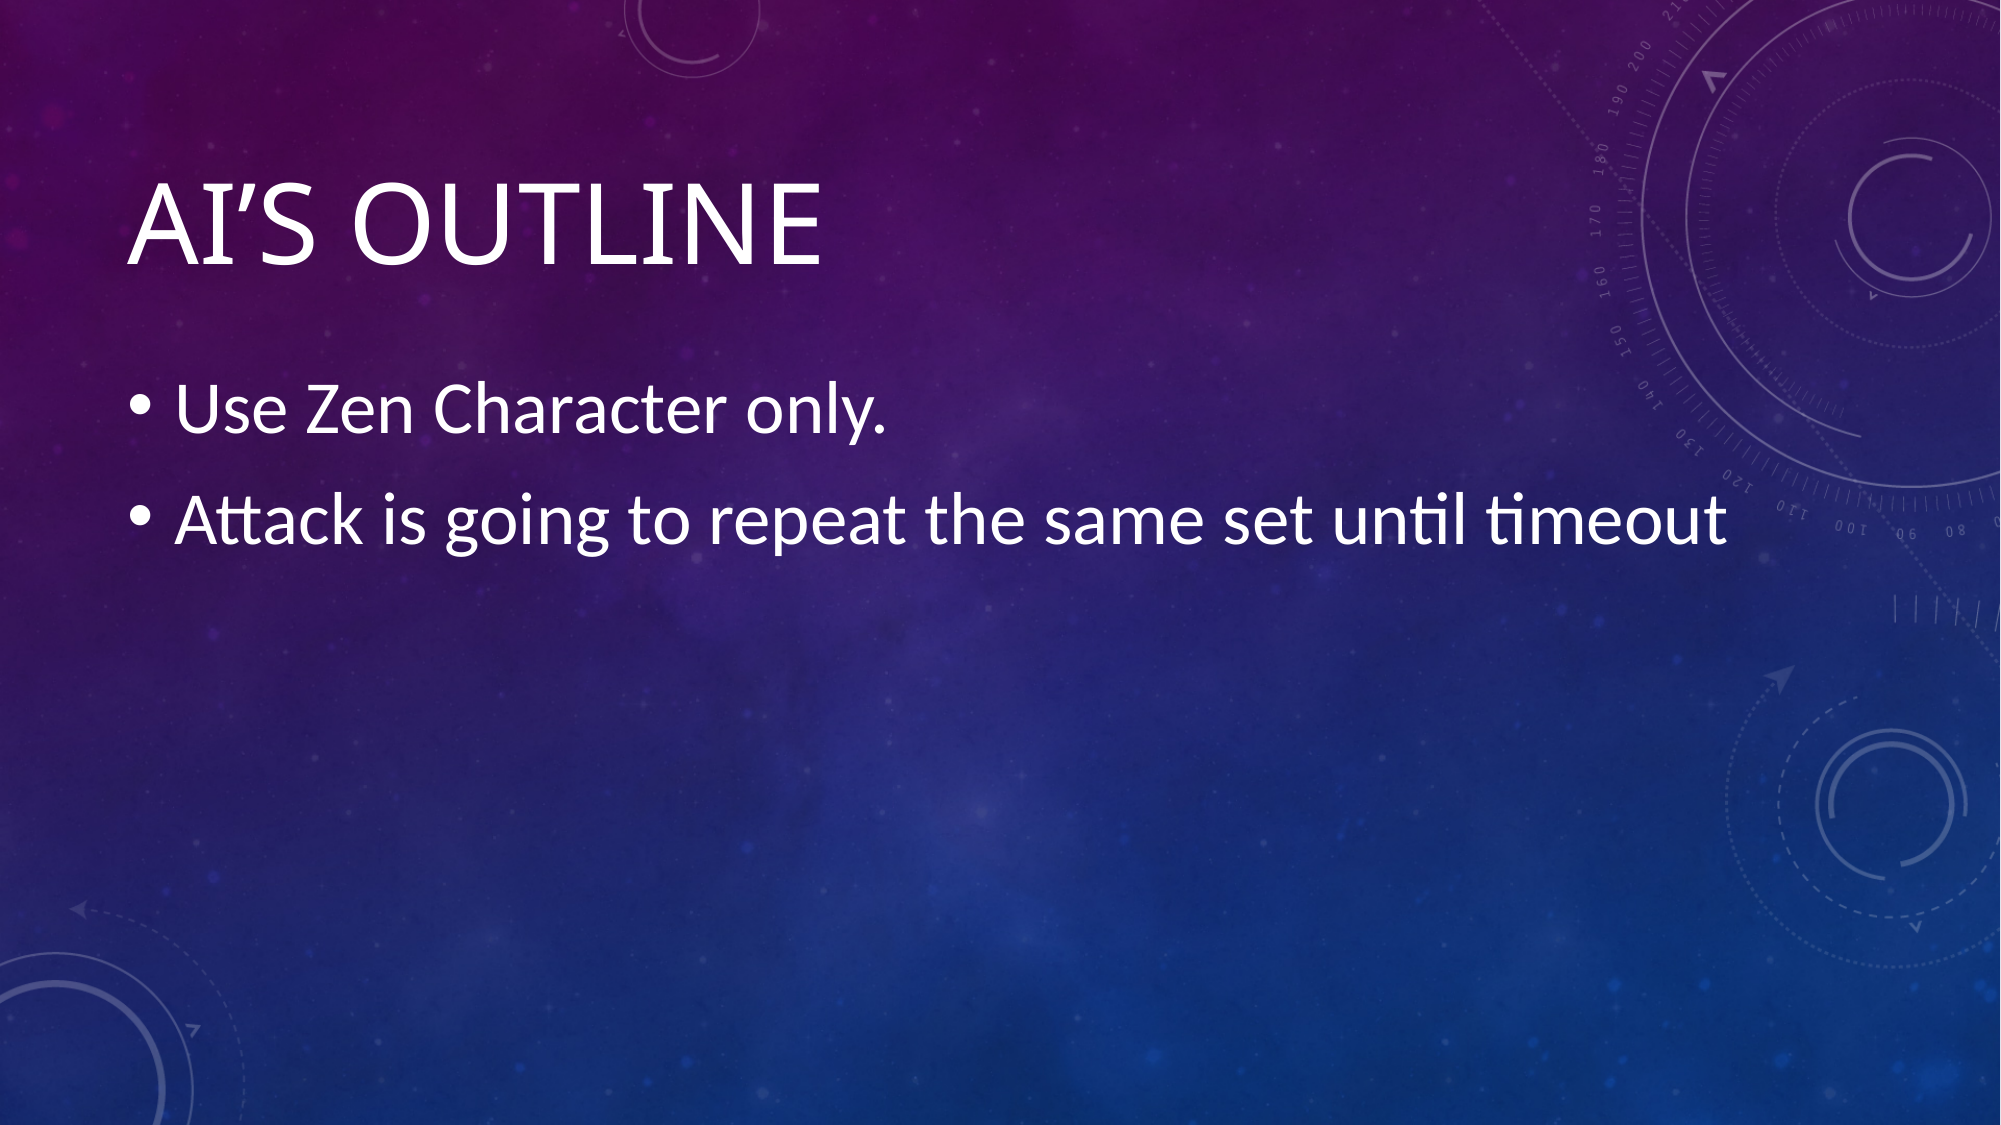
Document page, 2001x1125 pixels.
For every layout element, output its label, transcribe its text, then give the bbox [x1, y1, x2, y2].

picture [0, 0, 2001, 1125]
title AI’s outline [112, 99, 1775, 339]
list Use Zen Character only. Attack is going to repeat the same set until timeout [112, 351, 1775, 950]
